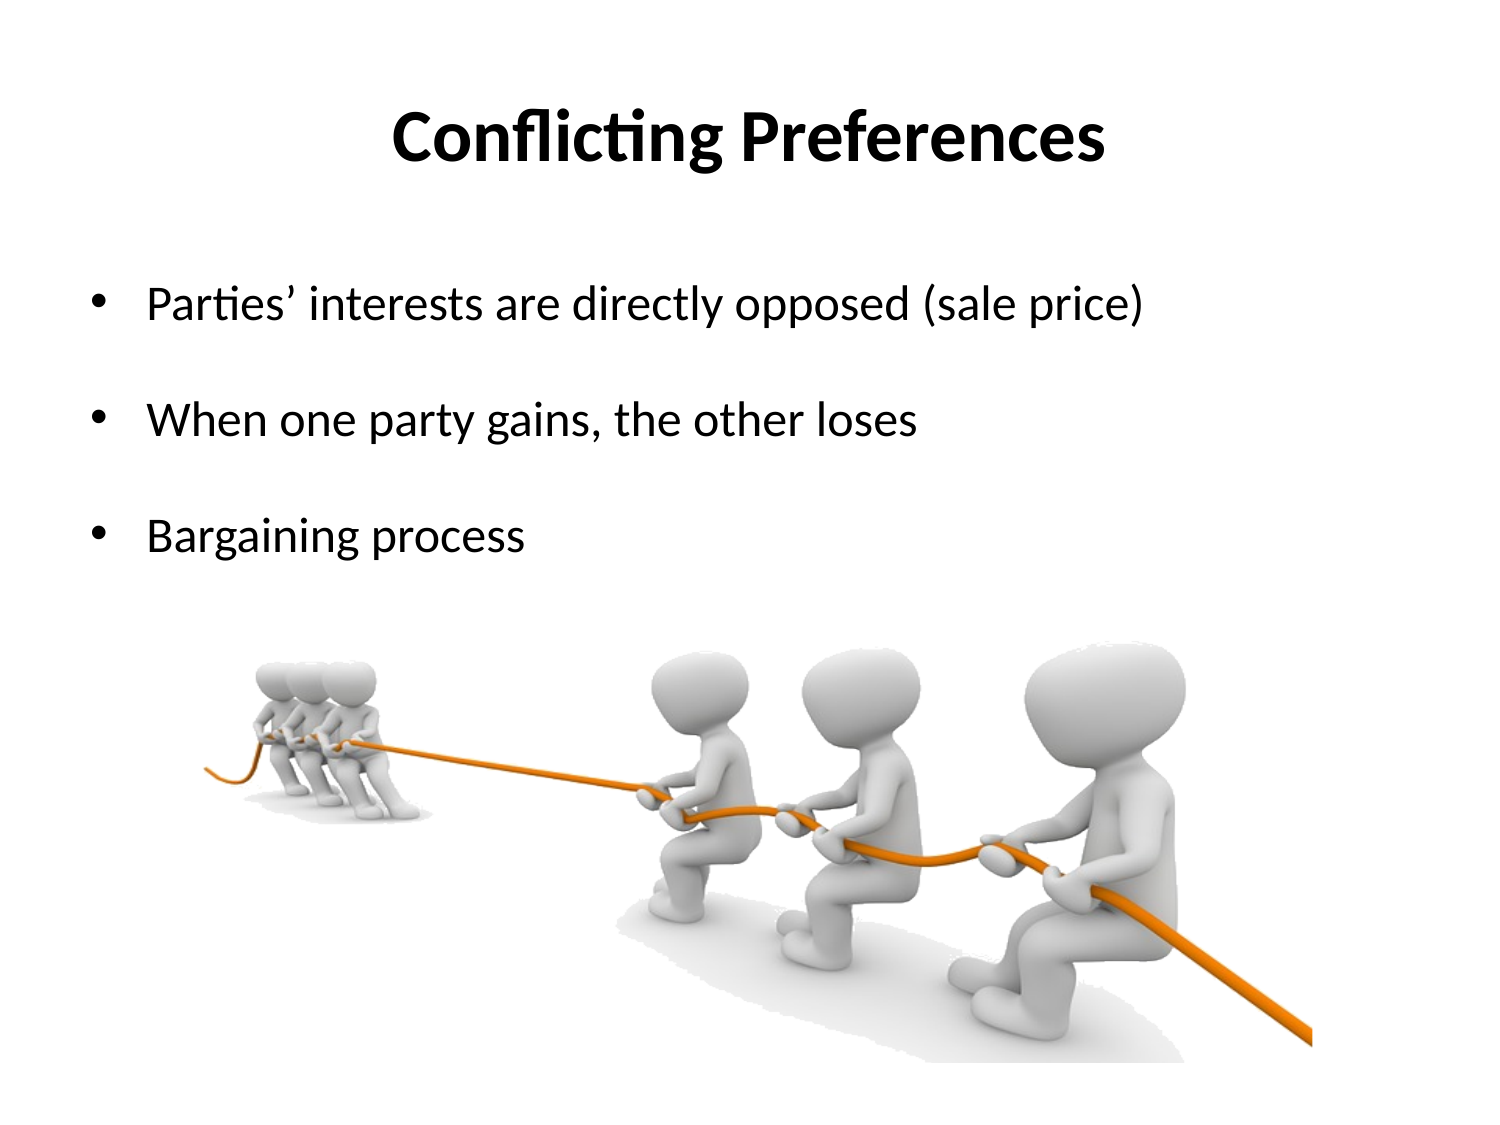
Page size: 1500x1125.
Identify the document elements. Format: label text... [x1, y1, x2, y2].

title Conflicting Preferences [75, 37, 1425, 225]
list Parties’ interests are directly opposed (sale price) When one party gains, the other loses Bargaining process [75, 275, 1425, 1125]
picture [187, 624, 1313, 1063]
